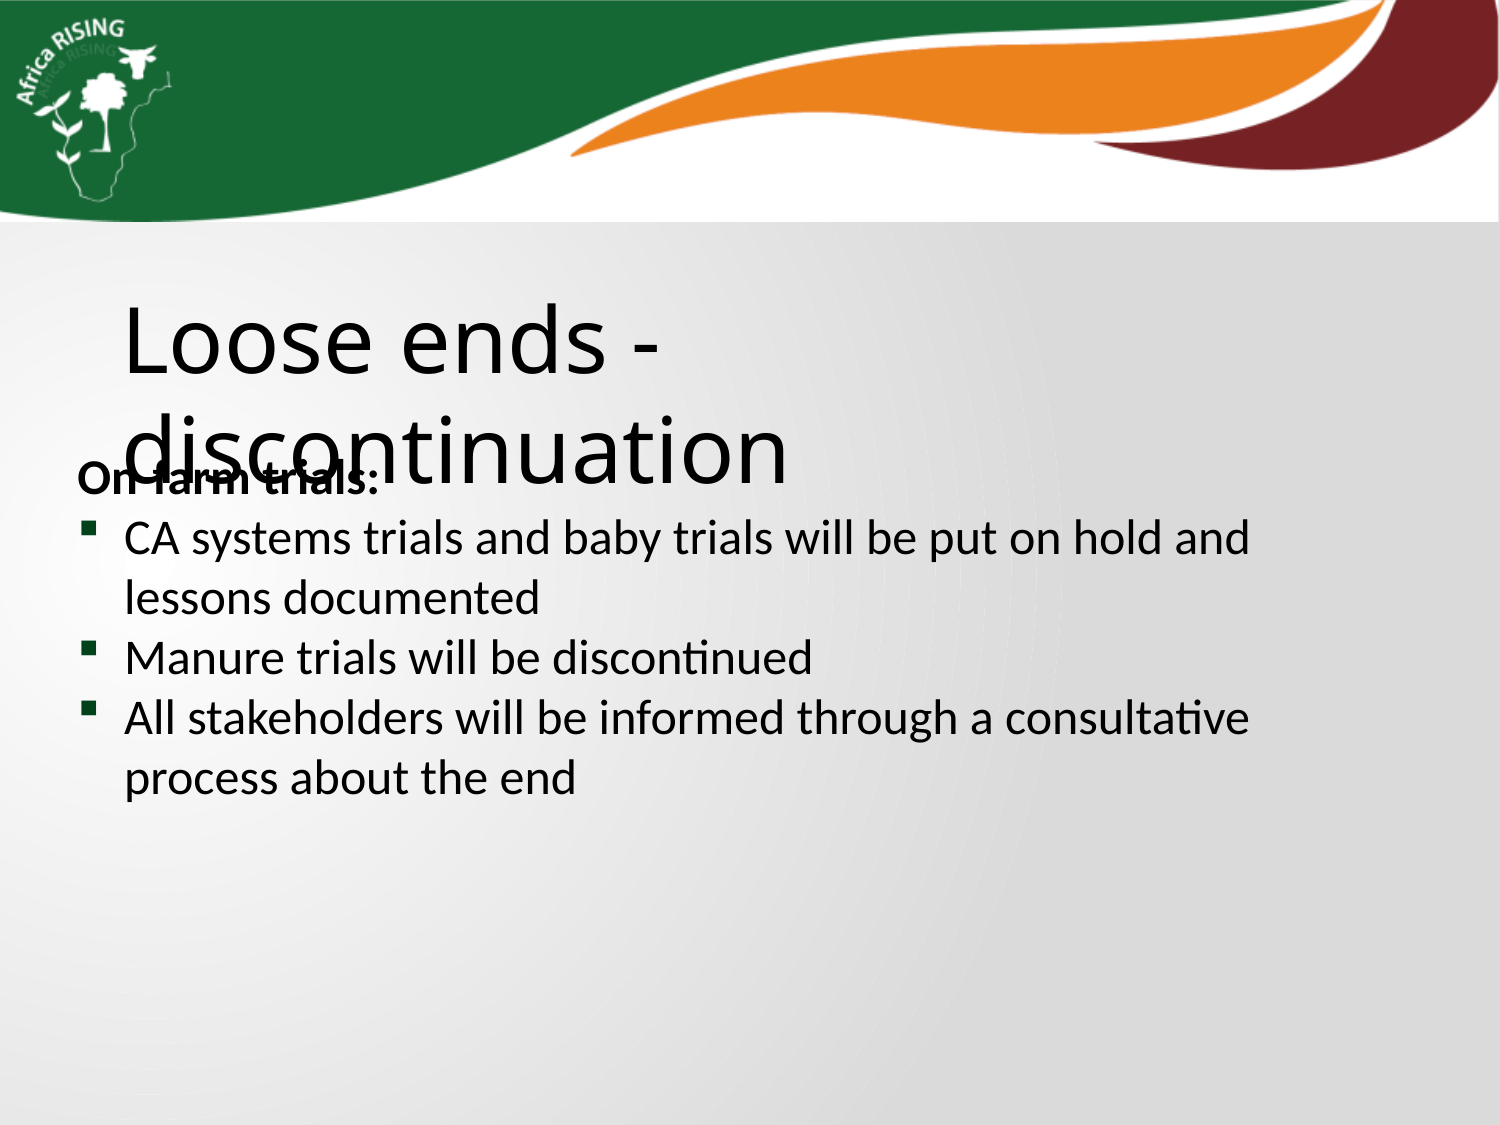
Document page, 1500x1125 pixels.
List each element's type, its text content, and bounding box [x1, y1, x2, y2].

list Loose ends - discontinuation [87, 275, 1363, 413]
text_box On-farm trials: CA systems trials and baby trials will be put on hold and lessons documented Manure trials will be discontinued All stakeholders will be informed through a consultative process about the end [62, 437, 1388, 873]
picture [0, 0, 1499, 222]
